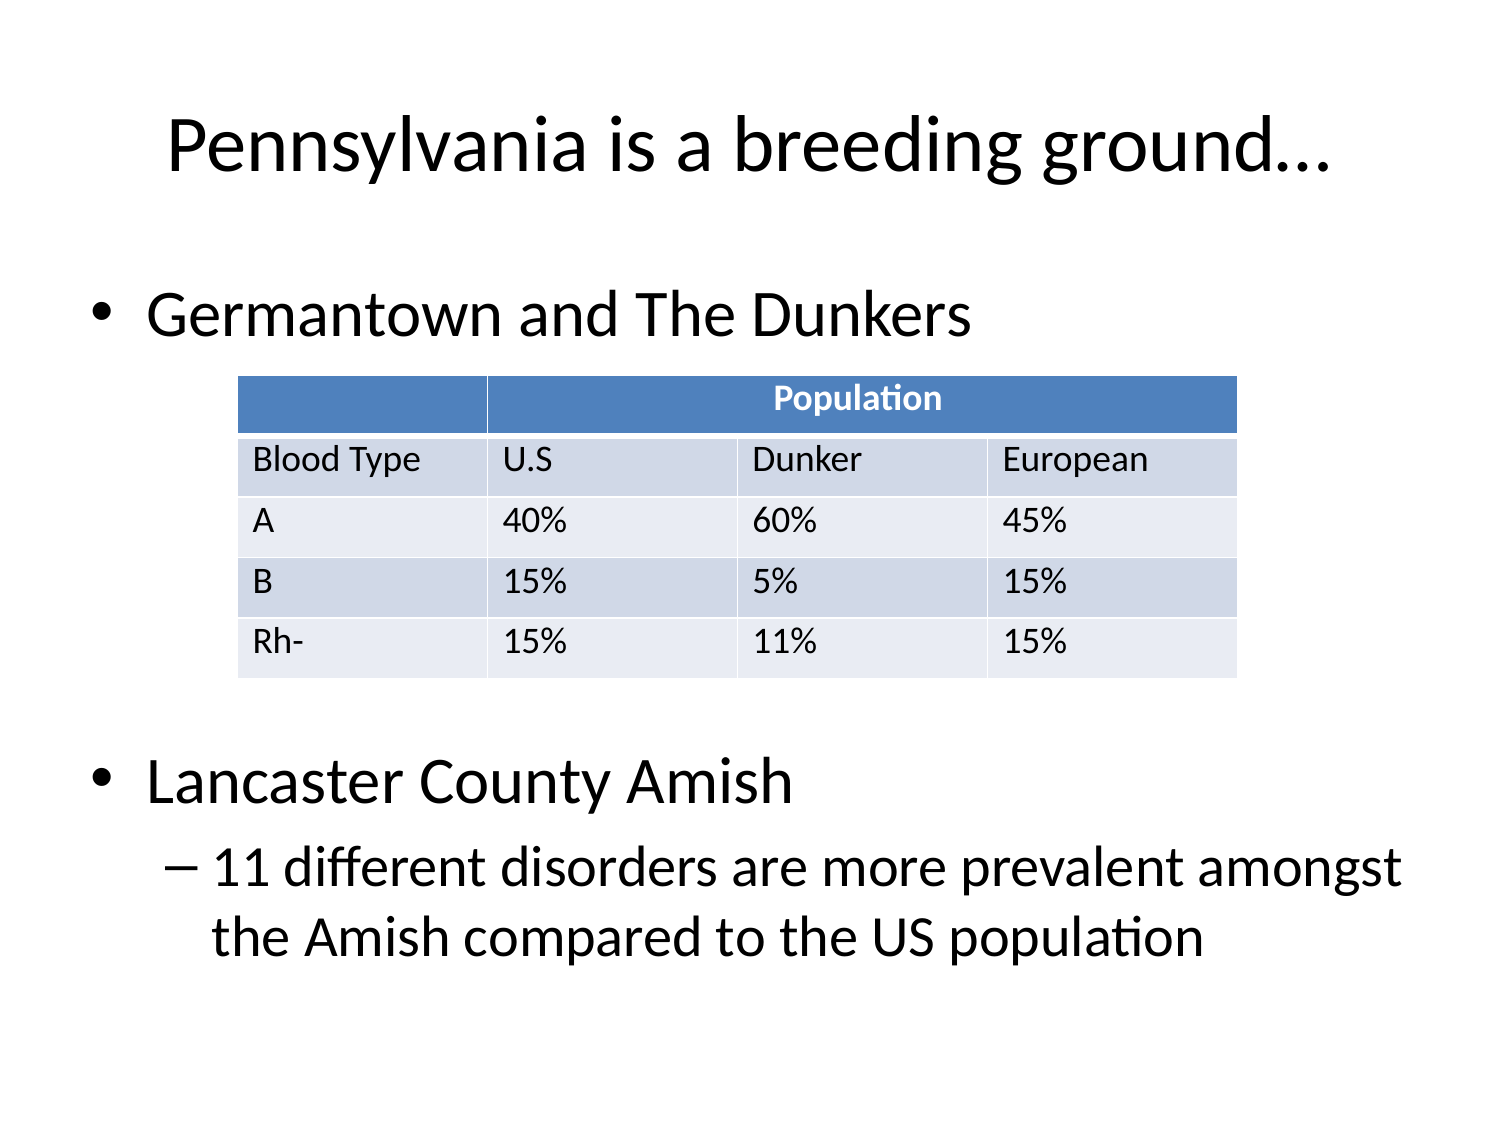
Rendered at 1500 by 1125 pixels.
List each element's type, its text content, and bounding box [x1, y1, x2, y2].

table_cell 15% [988, 619, 1237, 678]
table_cell 15% [488, 558, 737, 617]
table_header [238, 376, 487, 433]
table_cell 15% [488, 619, 737, 678]
table_cell B [238, 558, 487, 617]
table_header Population [488, 376, 1237, 433]
table_cell 40% [488, 498, 737, 557]
list Germantown and The Dunkers Lancaster County Amish 11 different disorders are more prevalent amongst the Amish compared to the US population [75, 262, 1425, 1005]
table_cell 45% [988, 498, 1237, 557]
table_cell Blood Type [238, 439, 487, 496]
table_cell U.S [488, 439, 737, 496]
table_cell 60% [738, 498, 987, 557]
table_cell Rh- [238, 619, 487, 678]
table_cell Dunker [738, 439, 987, 496]
table_cell A [238, 498, 487, 557]
table_cell 5% [738, 558, 987, 617]
table_cell European [988, 439, 1237, 496]
table_cell 15% [988, 558, 1237, 617]
title Pennsylvania is a breeding ground… [75, 45, 1425, 233]
table_cell 11% [738, 619, 987, 678]
